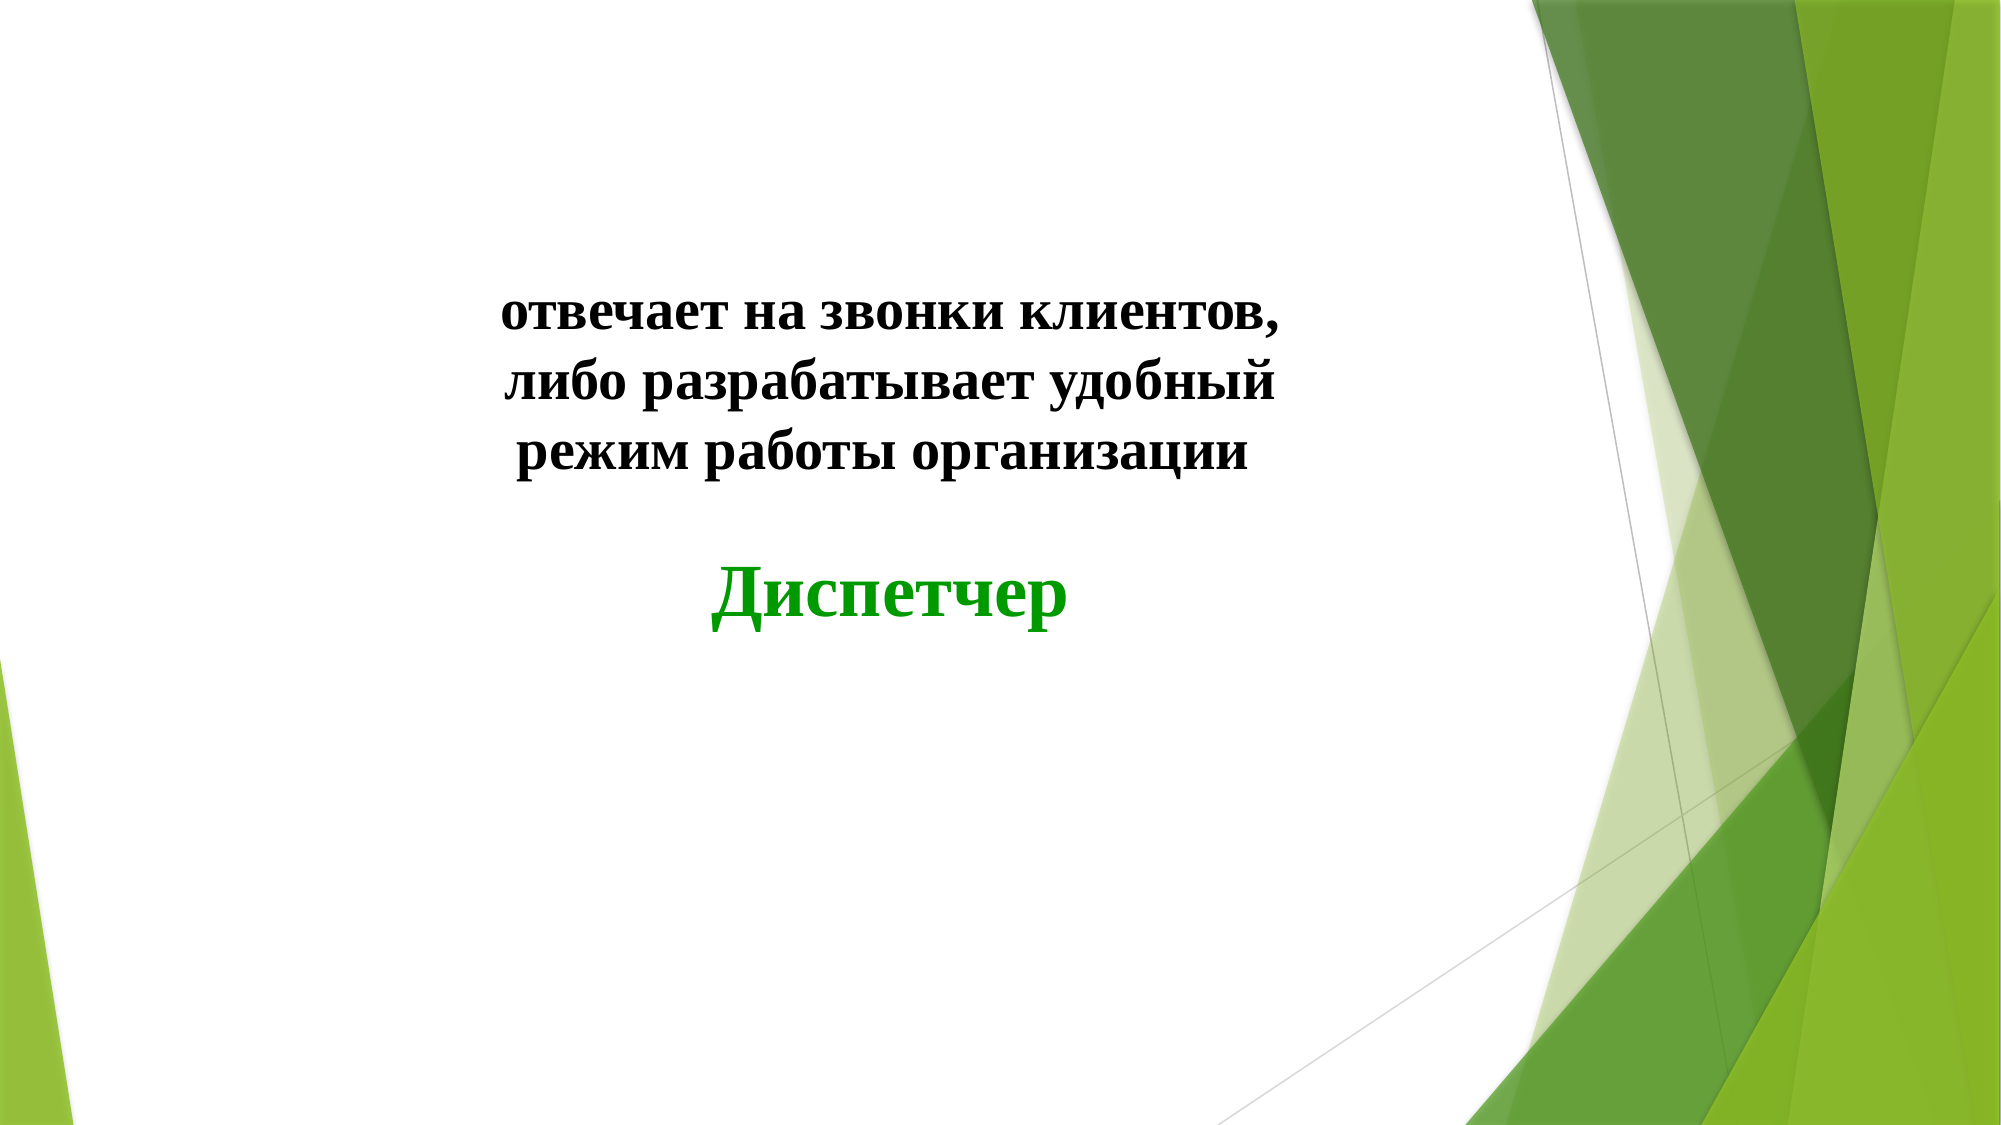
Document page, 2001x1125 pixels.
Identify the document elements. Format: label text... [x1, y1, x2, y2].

text_box отвечает на звонки клиентов, либо разрабатывает удобный режим работы организации Диспетчер [476, 263, 1304, 639]
